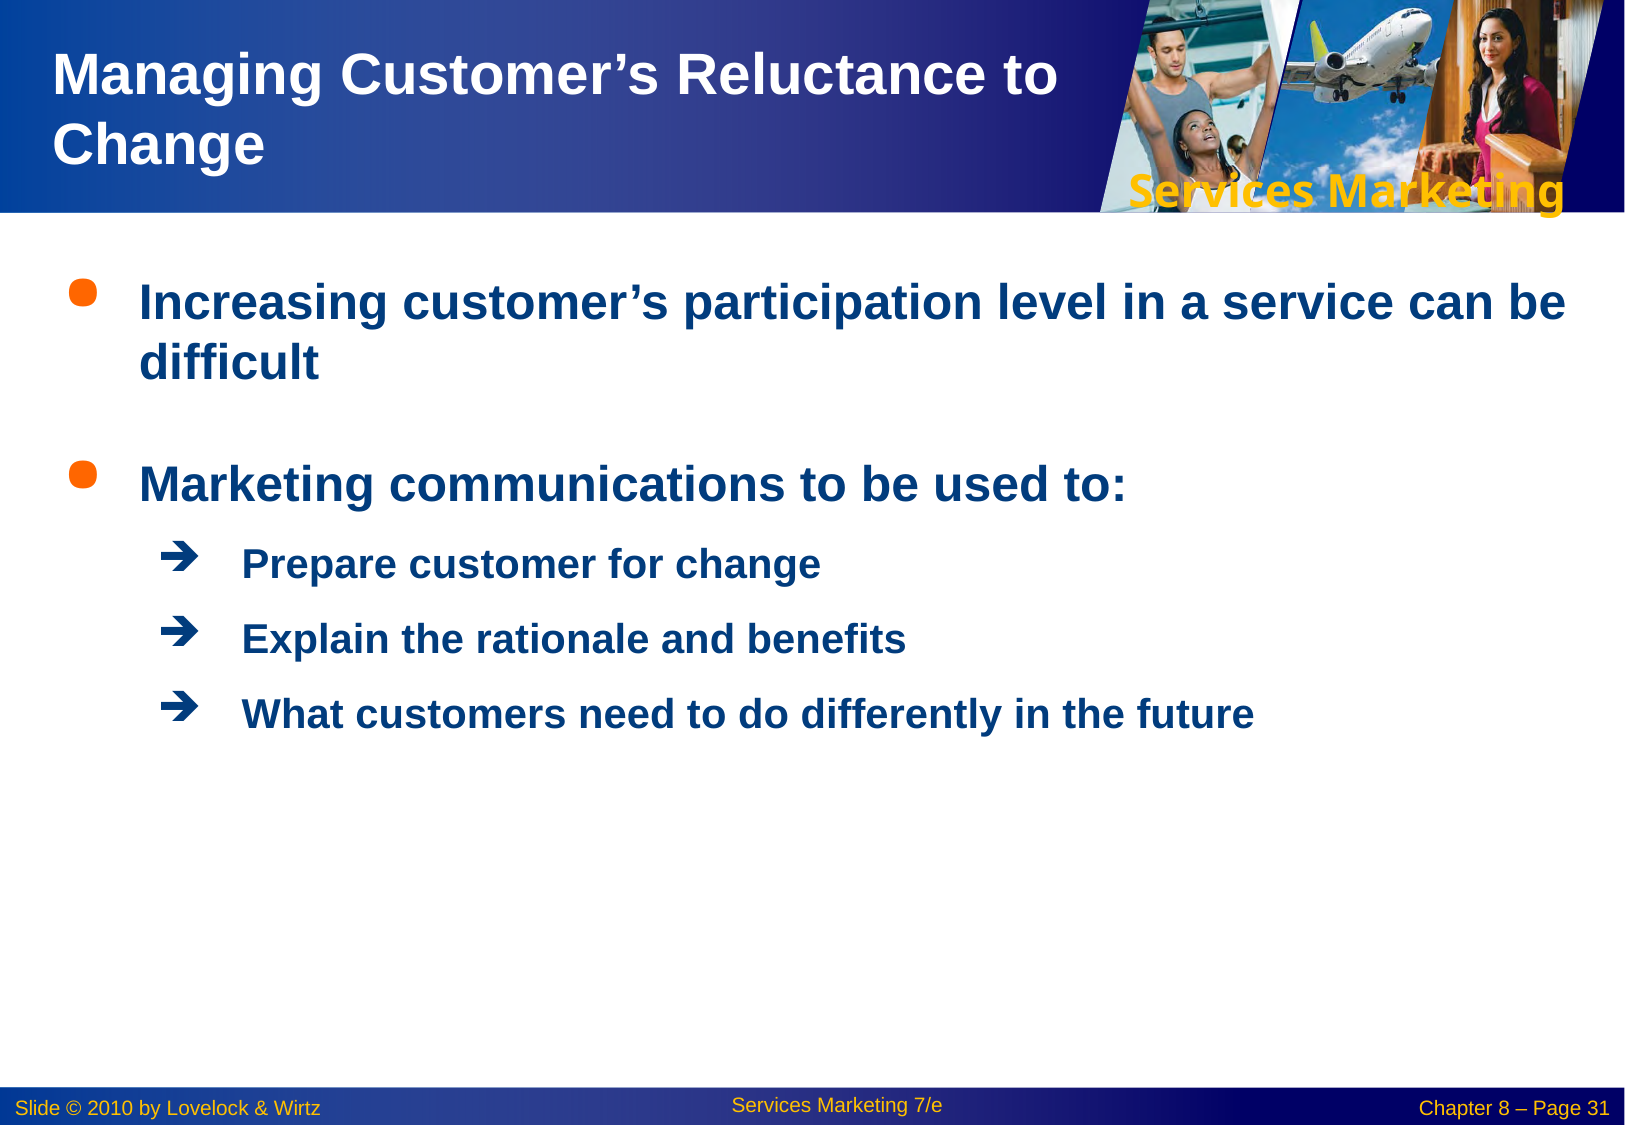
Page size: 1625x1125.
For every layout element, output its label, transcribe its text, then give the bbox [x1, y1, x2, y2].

picture [1100, 0, 1604, 213]
title Managing Customer’s Reluctance to Change [36, 37, 1088, 176]
picture [1546, 187, 1556, 202]
picture [1162, 186, 1172, 192]
list Increasing customer’s participation level in a service can be difficult Marketing communications to be used to: Prepare customer for change Explain the rationale and benefits What customers need to do differently in the future [49, 261, 1588, 1051]
